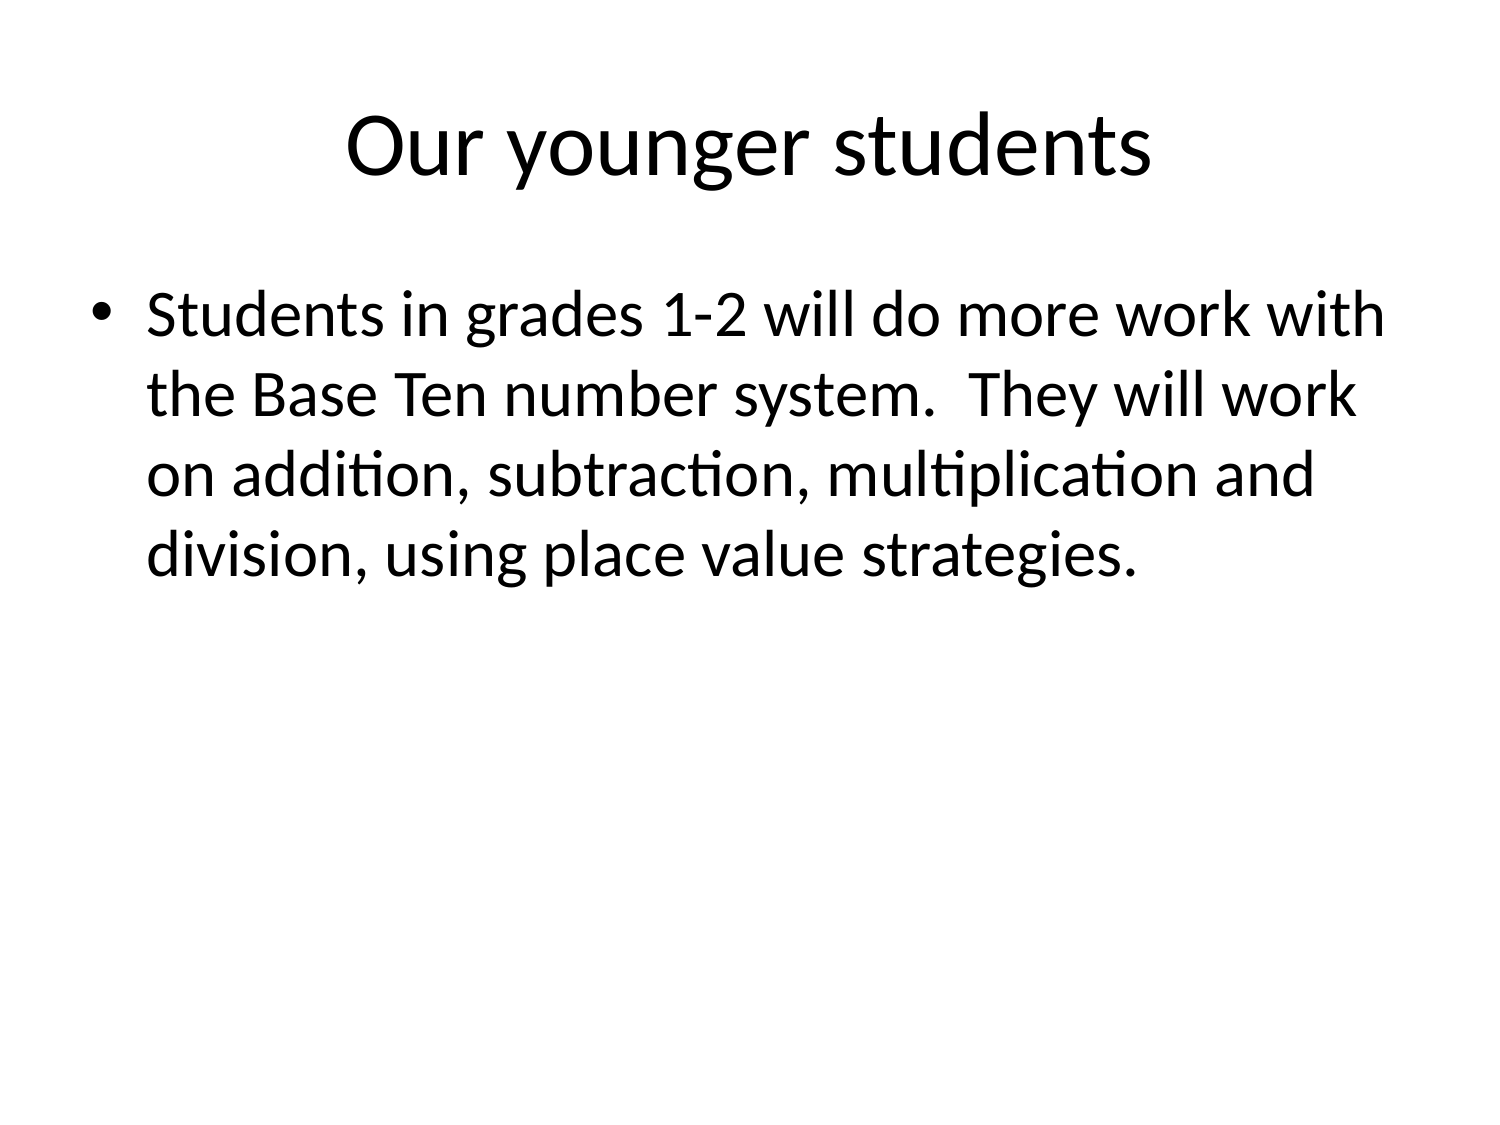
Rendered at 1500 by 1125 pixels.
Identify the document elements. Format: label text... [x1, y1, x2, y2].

title Our younger students [75, 45, 1425, 233]
list Students in grades 1-2 will do more work with the Base Ten number system. They will work on addition, subtraction, multiplication and division, using place value strategies. [75, 262, 1425, 1005]
